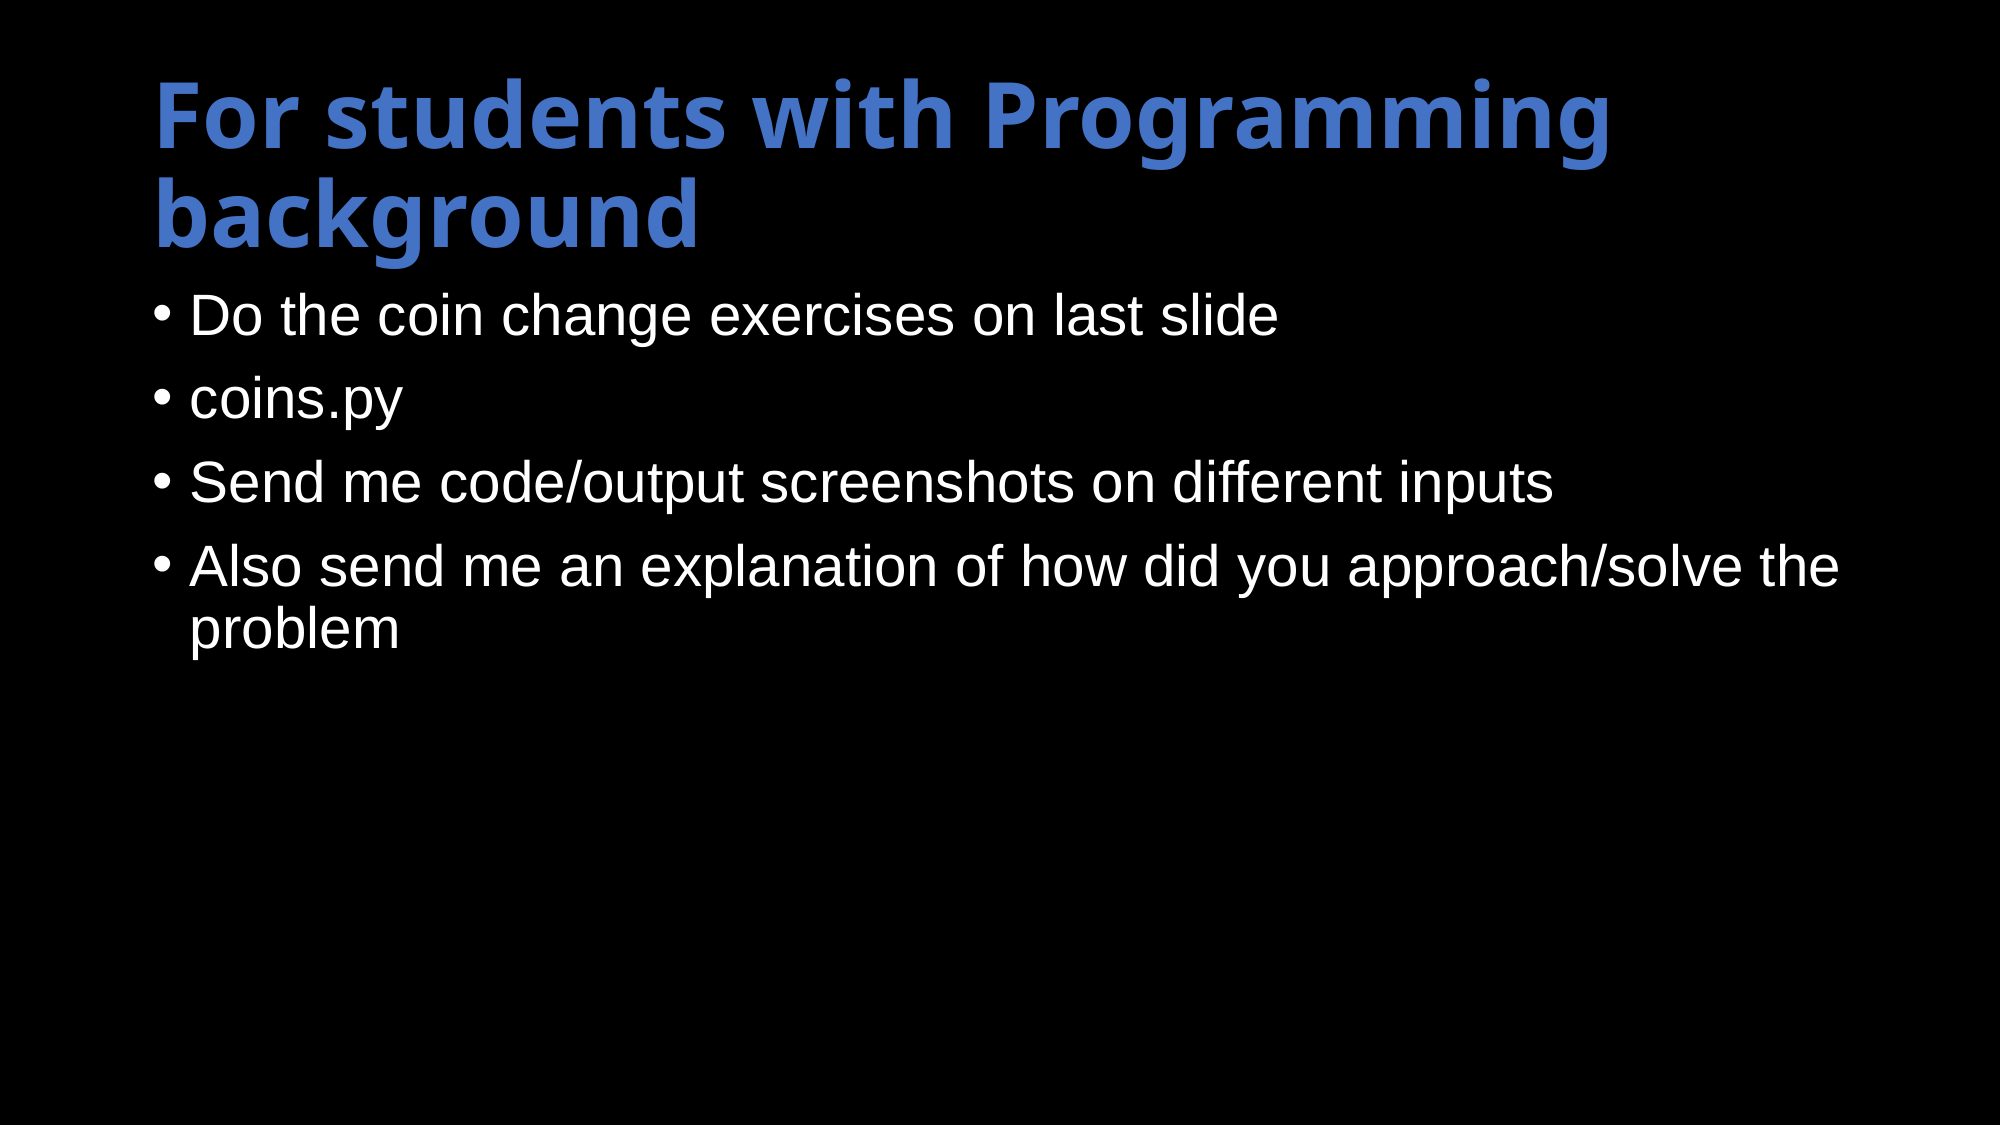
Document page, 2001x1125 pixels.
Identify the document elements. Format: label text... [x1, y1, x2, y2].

list Do the coin change exercises on last slide coins.py Send me code/output screenshots on different inputs Also send me an explanation of how did you approach/solve the problem [137, 277, 1863, 825]
title For students with Programming background [137, 59, 1863, 277]
